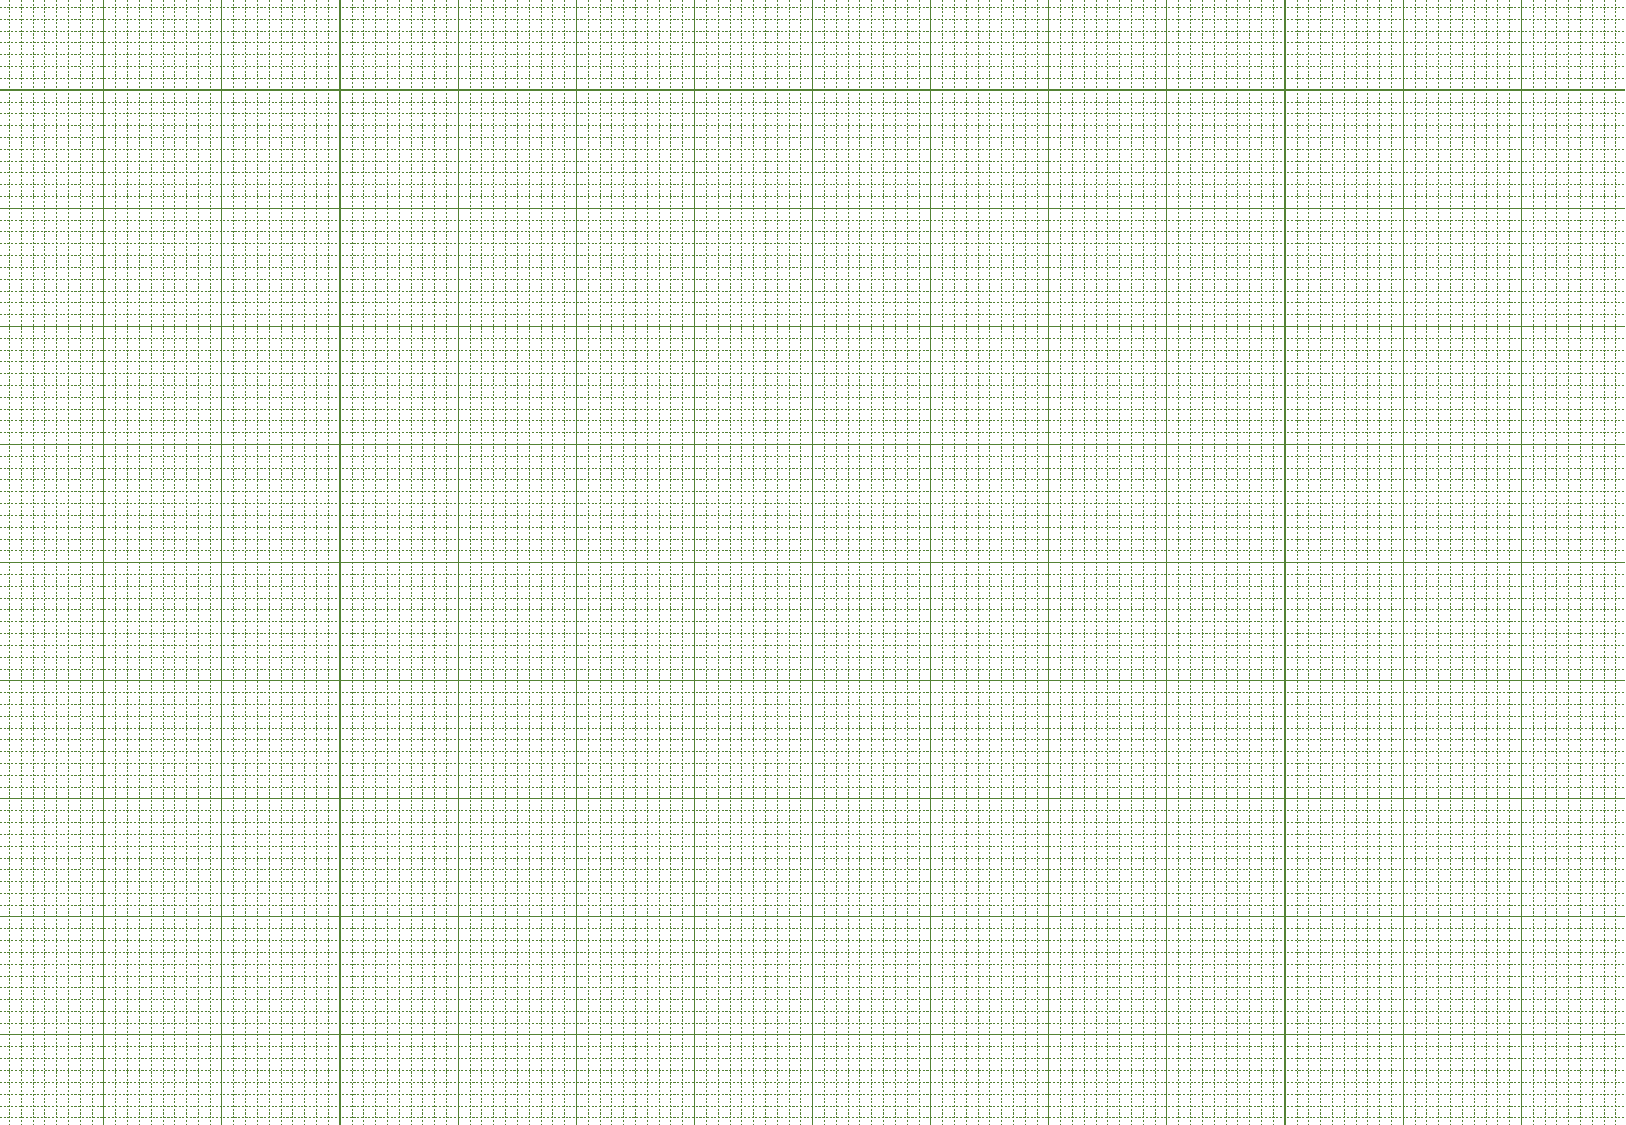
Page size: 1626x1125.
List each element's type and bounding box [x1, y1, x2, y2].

text_box [0, 0, 1625, 1125]
